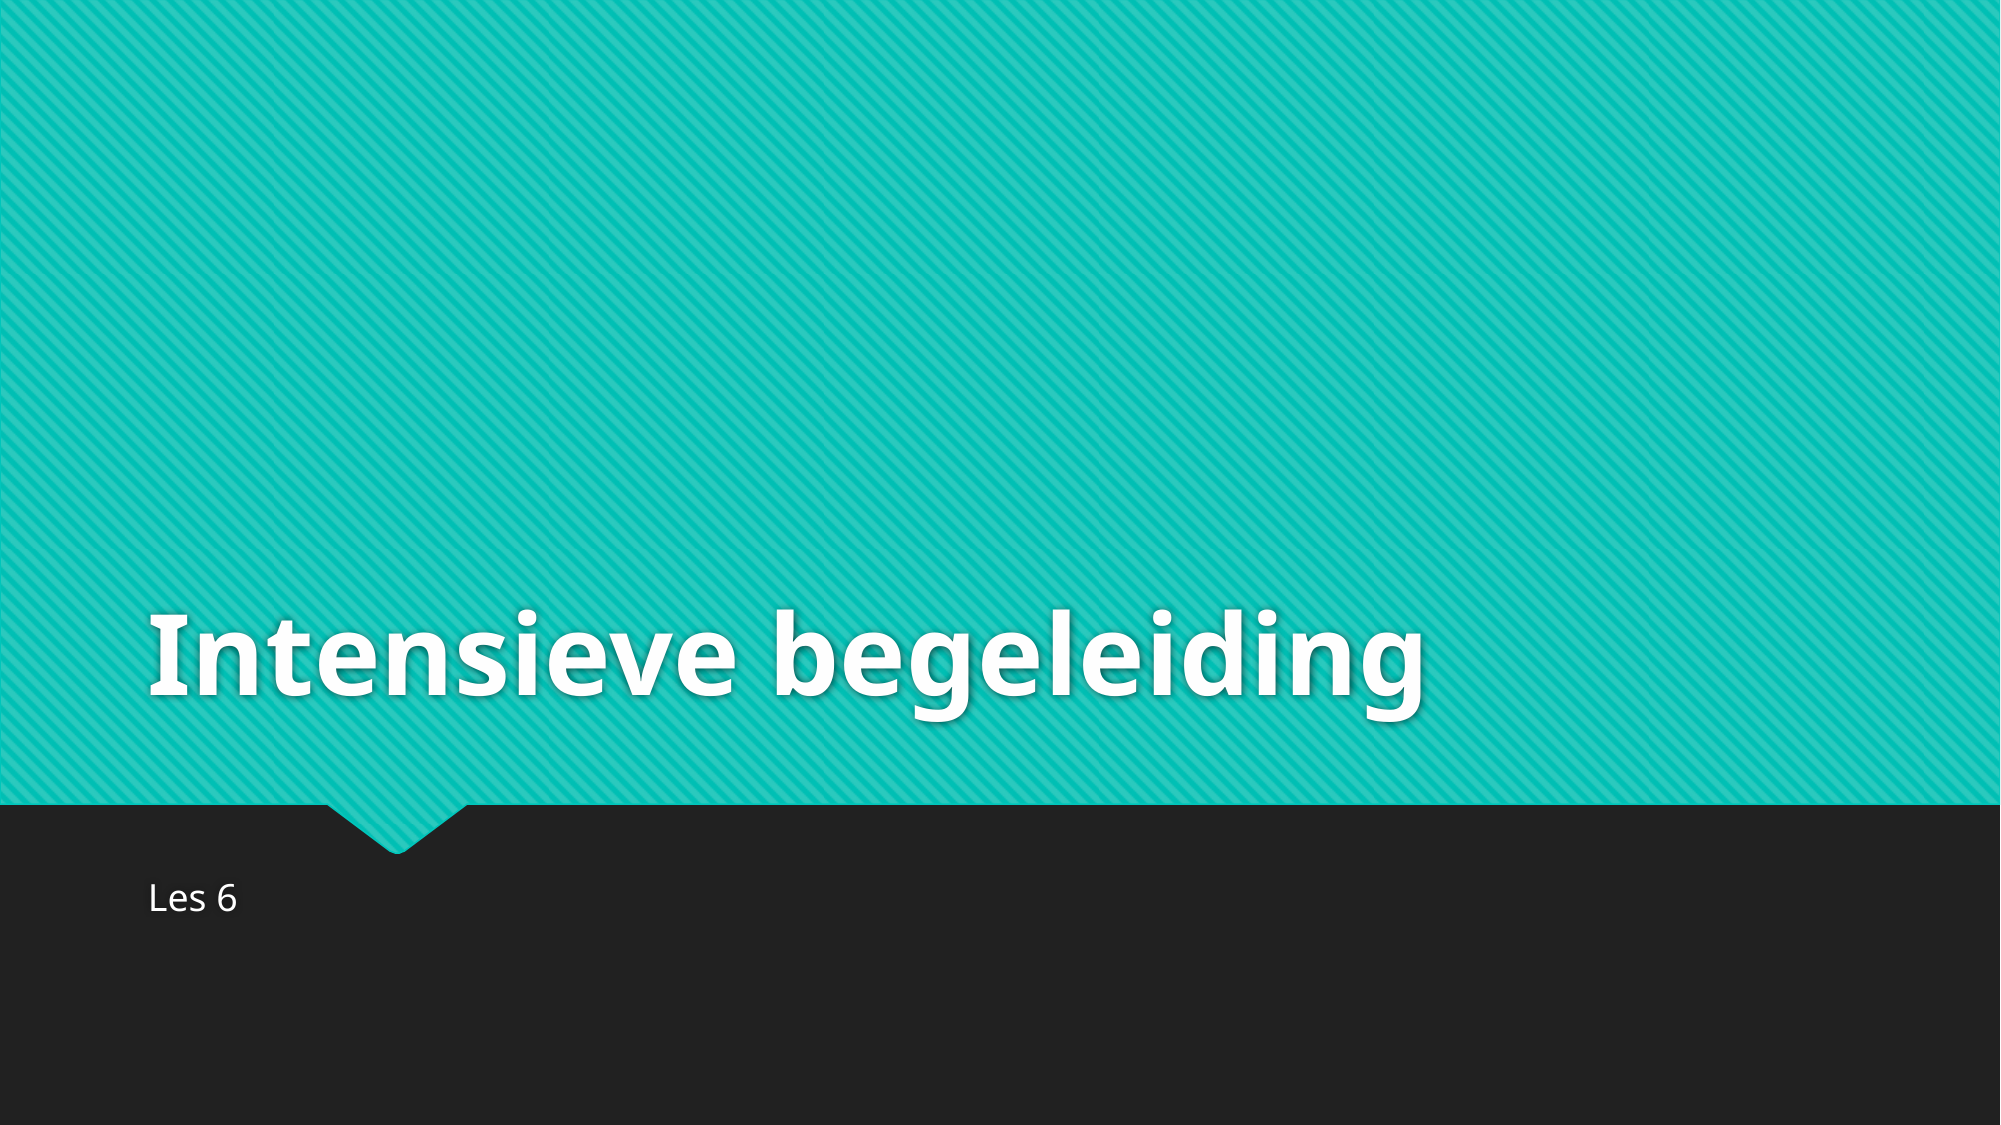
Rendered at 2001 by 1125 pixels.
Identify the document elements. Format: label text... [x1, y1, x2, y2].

subtitle Les 6 [132, 866, 1868, 938]
title Intensieve begeleiding [132, 237, 1868, 726]
